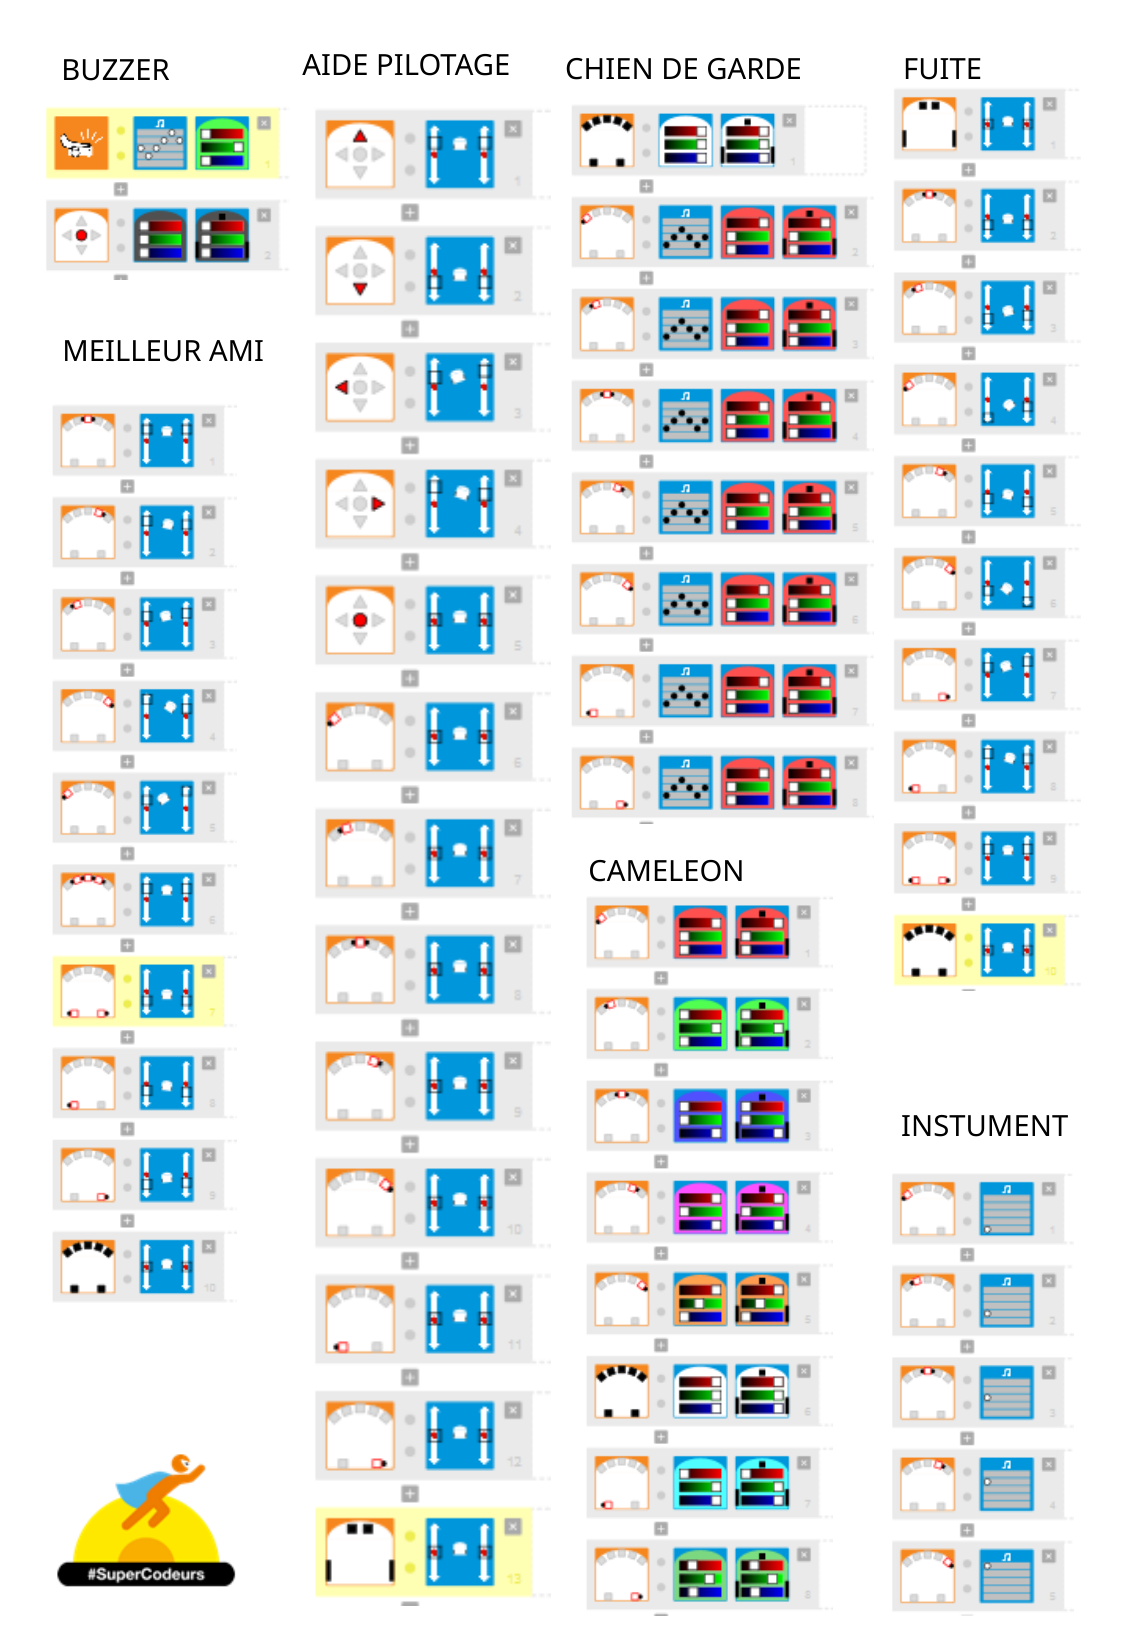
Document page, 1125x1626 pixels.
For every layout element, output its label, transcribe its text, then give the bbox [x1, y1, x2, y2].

text_box INSTUMENT [901, 1107, 1106, 1143]
text_box MEILLEUR AMI [62, 332, 267, 368]
picture [302, 99, 551, 1607]
picture [42, 400, 237, 1306]
text_box FUITE [903, 50, 1074, 84]
text_box AIDE PILOTAGE [302, 46, 551, 82]
picture [569, 85, 1081, 991]
text_box CHIEN DE GARDE [565, 50, 903, 86]
picture [42, 1439, 254, 1600]
text_box CAMELEON [588, 852, 793, 885]
picture [34, 104, 290, 280]
text_box BUZZER [61, 51, 200, 87]
picture [891, 1173, 1074, 1616]
picture [564, 887, 833, 1616]
